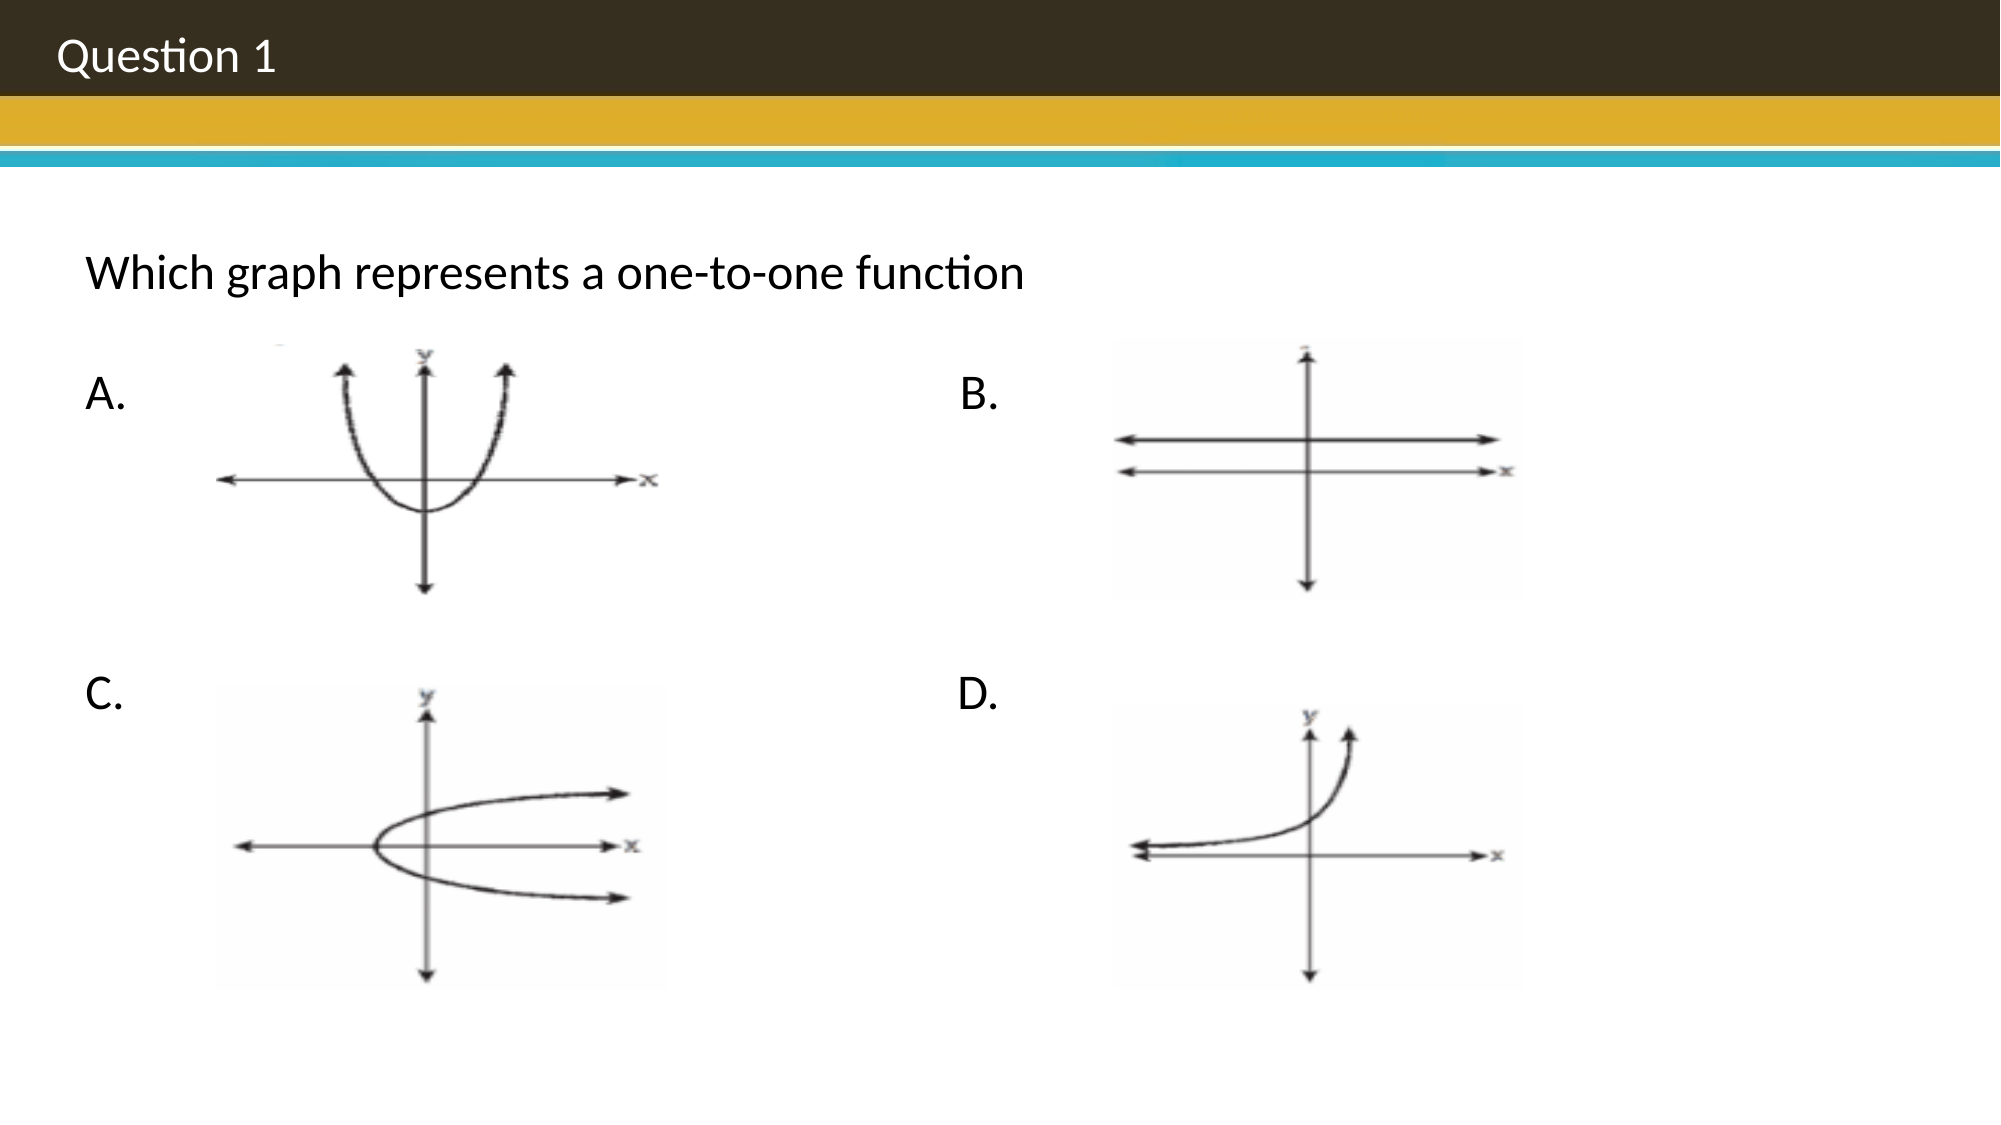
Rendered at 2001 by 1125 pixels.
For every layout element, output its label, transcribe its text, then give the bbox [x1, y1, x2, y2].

picture [1113, 338, 1525, 600]
picture [0, 0, 2000, 167]
picture [1113, 705, 1525, 990]
picture [215, 684, 668, 990]
text_box Which graph represents a one-to-one function A. B. C. D. [70, 232, 1795, 1087]
text_box Question 1 [41, 14, 293, 90]
picture [215, 338, 668, 600]
